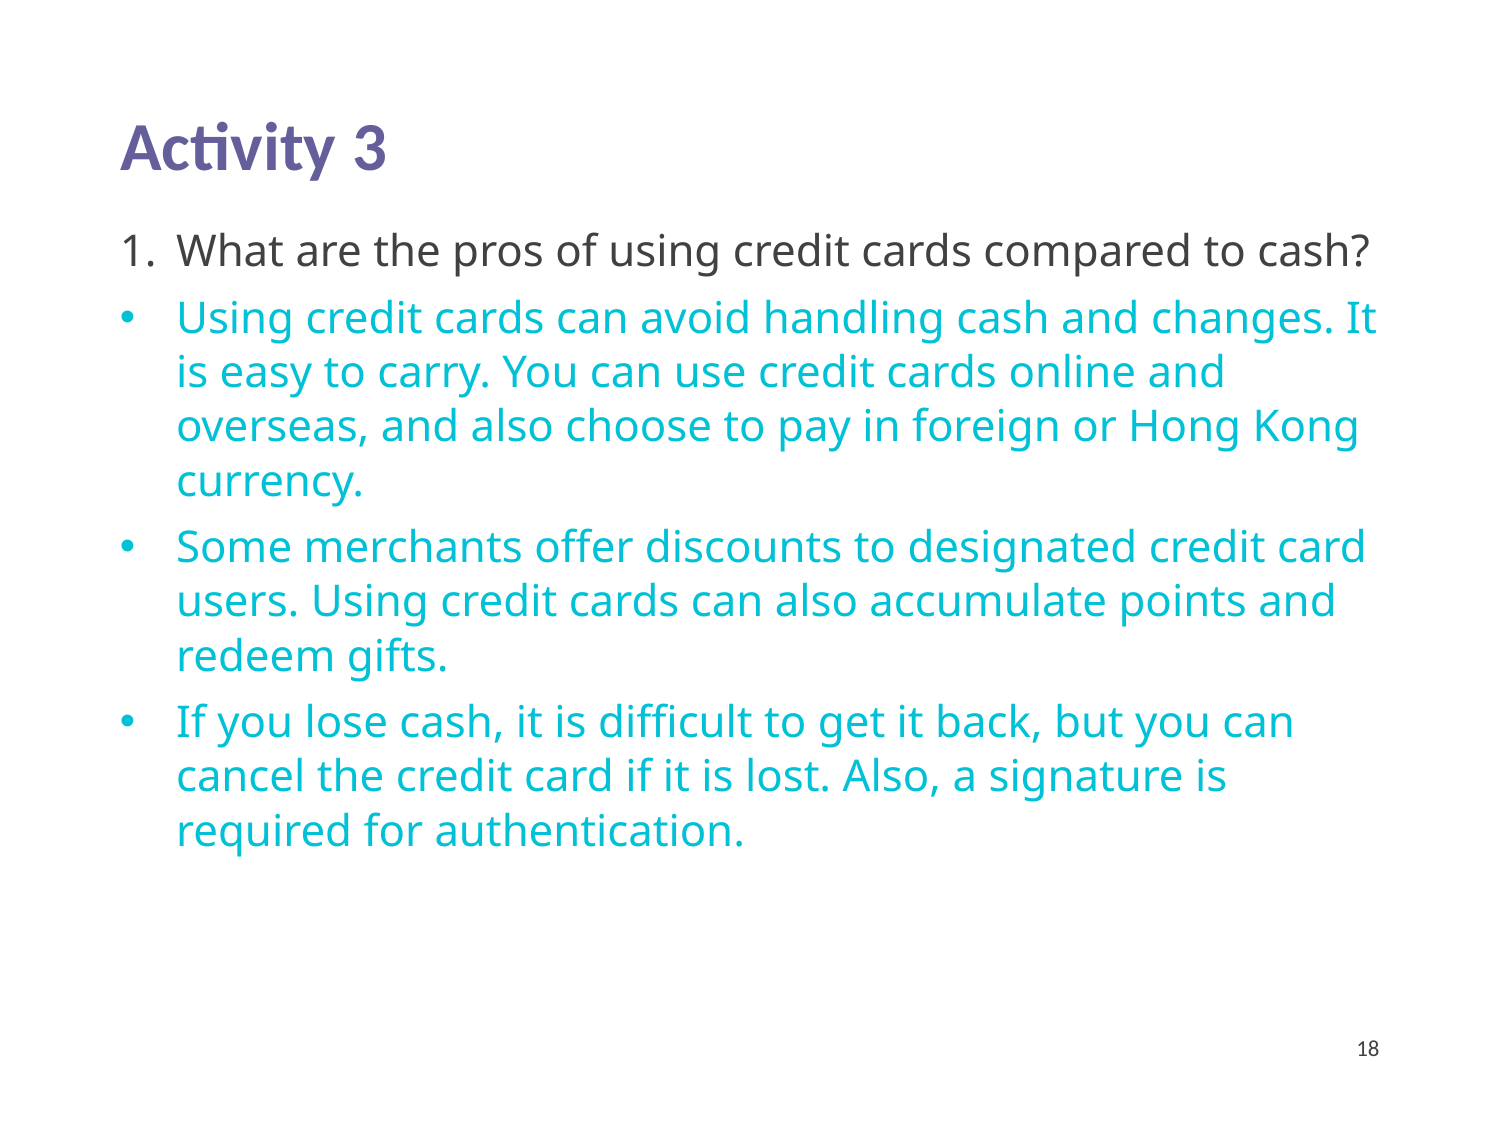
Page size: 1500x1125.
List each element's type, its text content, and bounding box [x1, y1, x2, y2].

slide_number 18 [1353, 1035, 1381, 1062]
list What are the pros of using credit cards compared to cash? Using credit cards can avoid handling cash and changes. It is easy to carry. You can use credit cards online and overseas, and also choose to pay in foreign or Hong Kong currency. Some merchants offer discounts to designated credit card users. Using credit cards can also accumulate points and redeem gifts. If you lose cash, it is difficult to get it back, but you can cancel the credit card if it is lost. Also, a signature is required for authentication. [119, 220, 1400, 957]
list Activity 3 [119, 113, 1382, 214]
